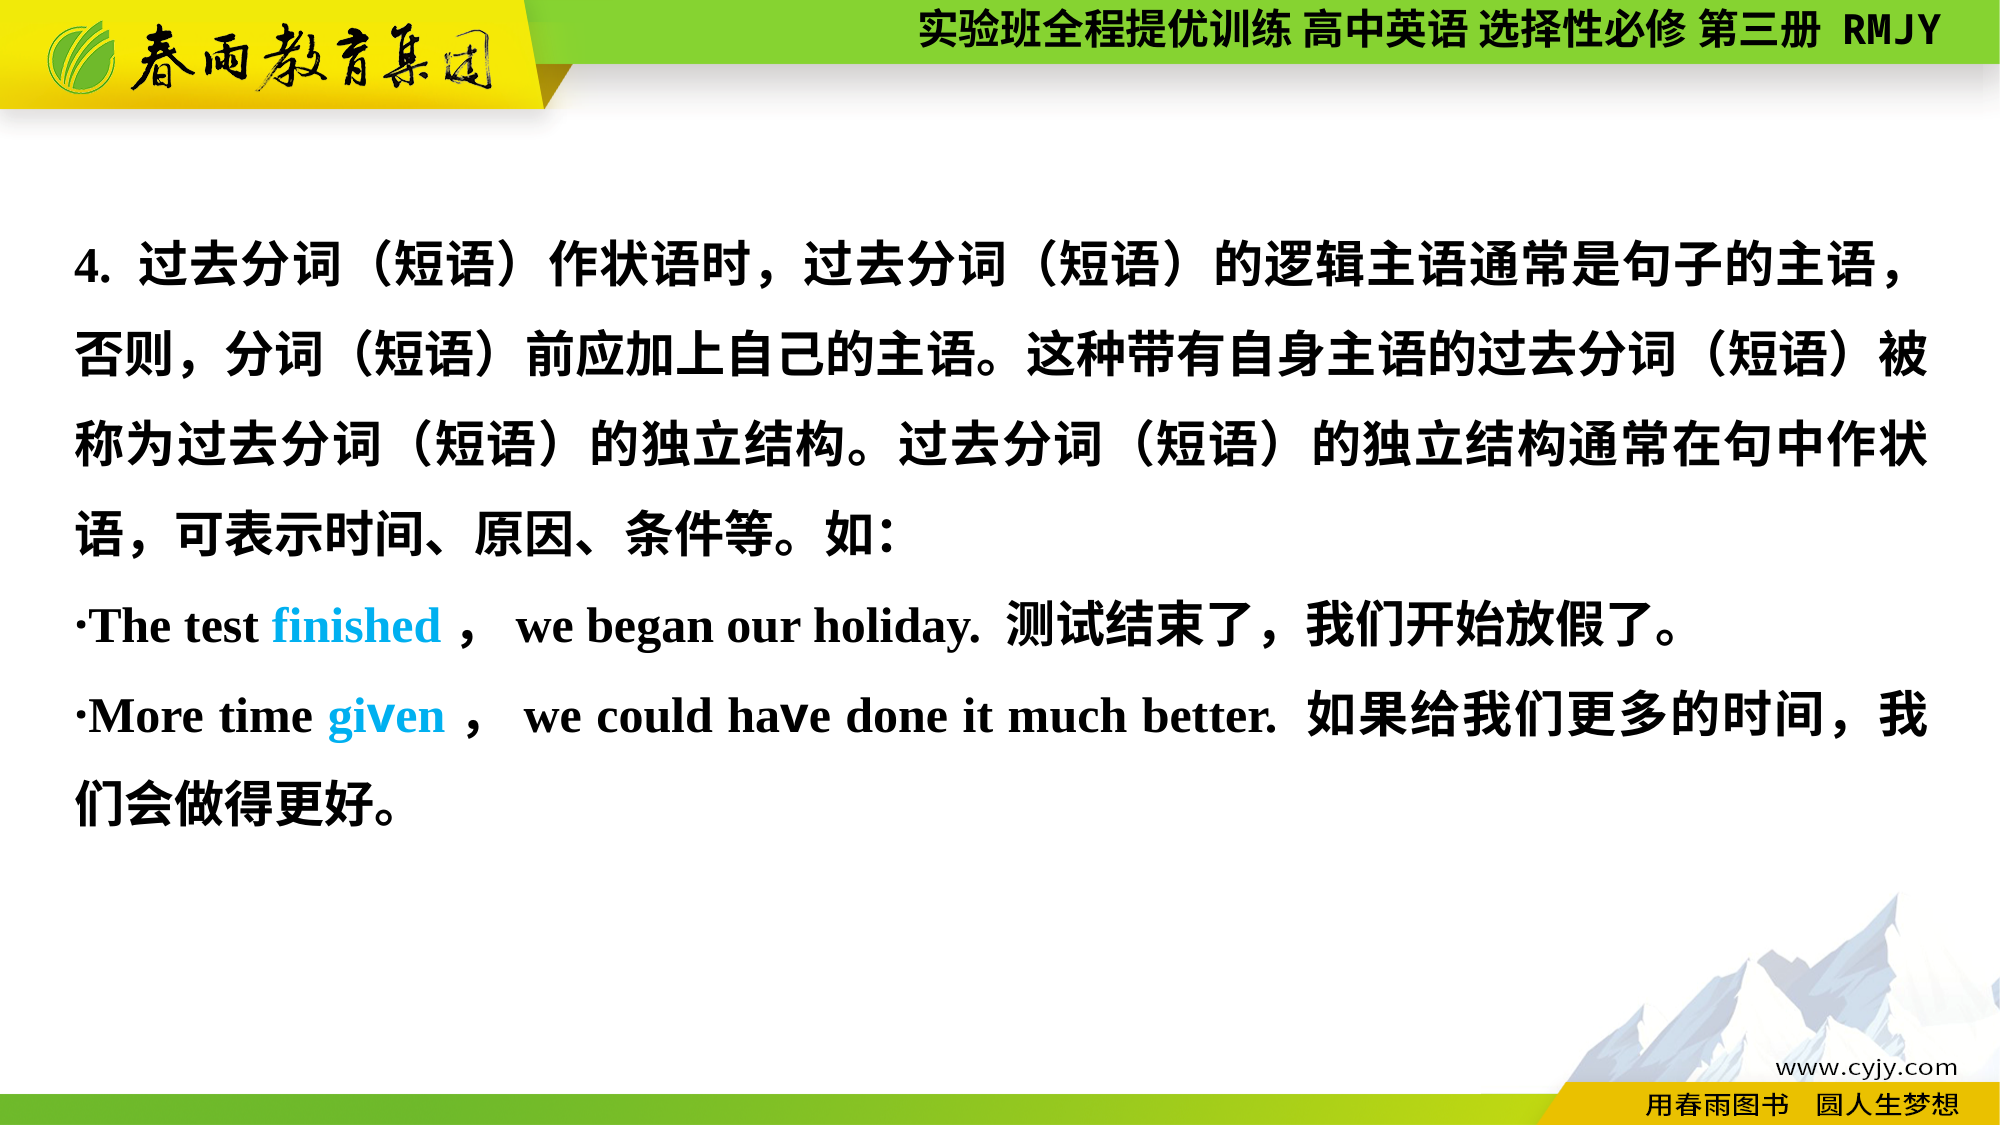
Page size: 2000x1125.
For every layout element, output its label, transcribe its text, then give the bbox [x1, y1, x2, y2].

list 4. 过去分词（短语）作状语时，过去分词（短语）的逻辑主语通常是句子的主语，否则，分词（短语）前应加上自己的主语。这种带有自身主语的过去分词（短语）被称为过去分词（短语）的独立结构。过去分词（短语）的独立结构通常在句中作状语，可表示时间、原因、条件等。如： ·The test finished，we began our holiday. 测试结束了，我们开始放假了。 ·More time given，we could have done it much better. 如果给我们更多的时间，我们会做得更好。 [59, 194, 1944, 846]
picture [0, 0, 2000, 1125]
